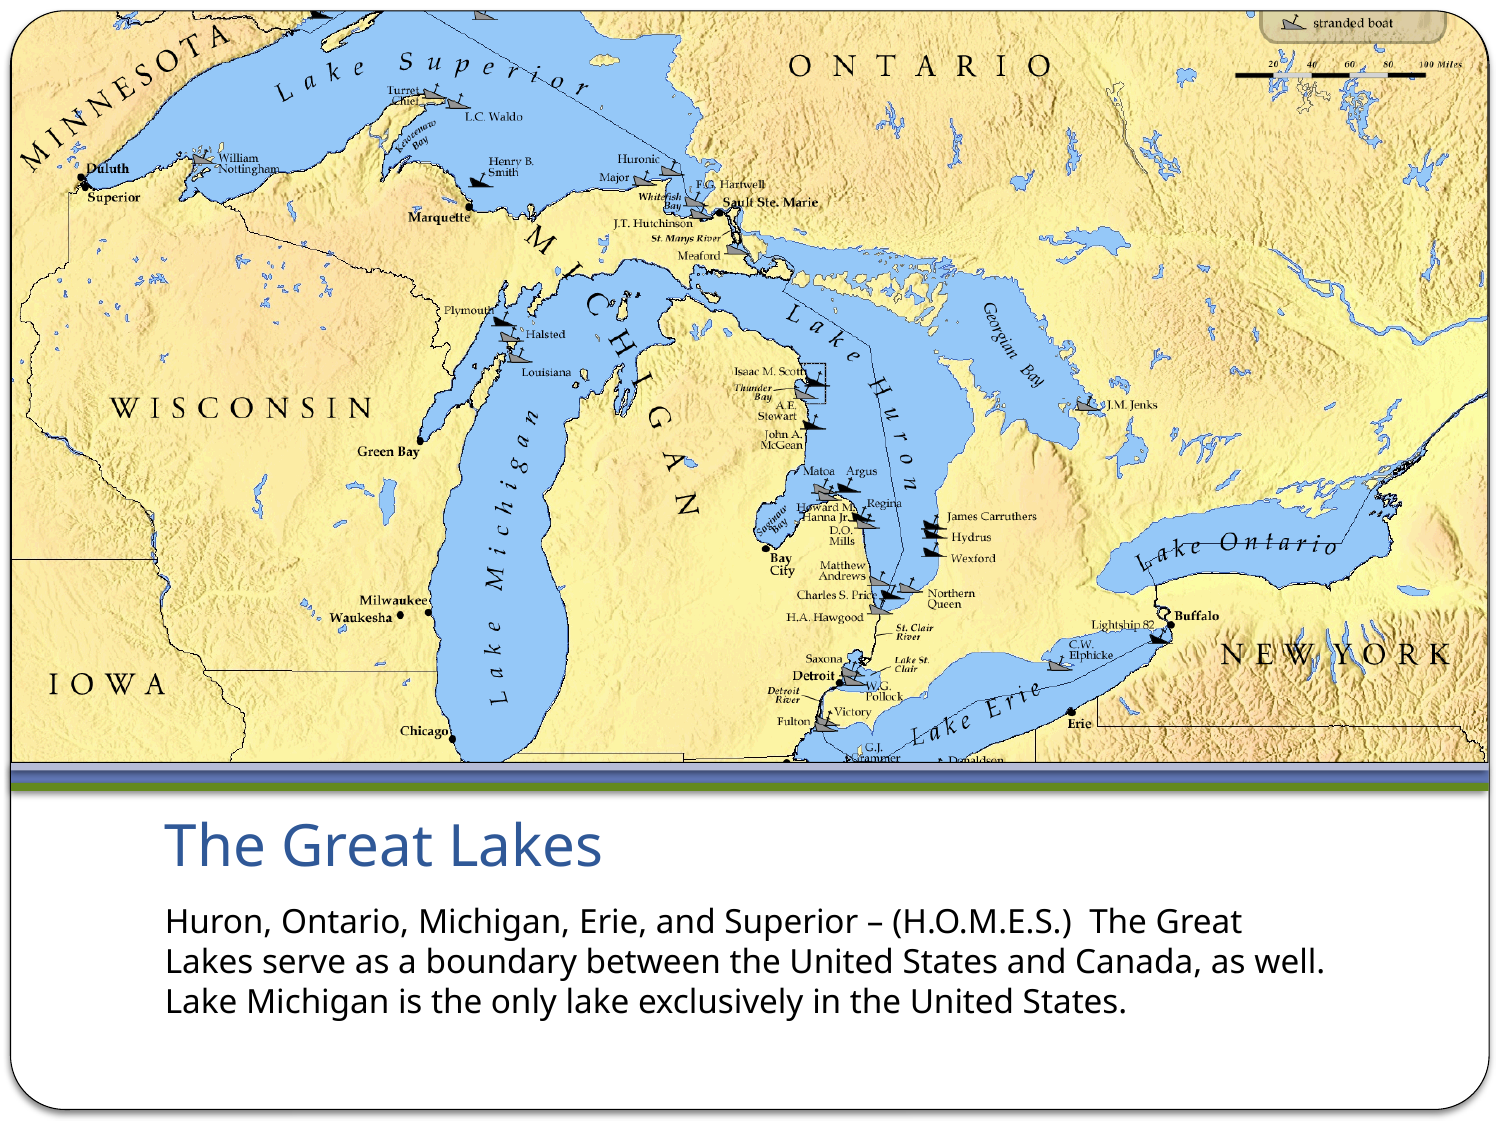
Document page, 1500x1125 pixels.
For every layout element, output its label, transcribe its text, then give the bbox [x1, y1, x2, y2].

list Huron, Ontario, Michigan, Erie, and Superior – (H.O.M.E.S.) The Great Lakes serve as a boundary between the United States and Canada, as well. Lake Michigan is the only lake exclusively in the United States. [150, 893, 1350, 1075]
title The Great Lakes [150, 803, 1350, 890]
picture [10, 10, 1489, 763]
